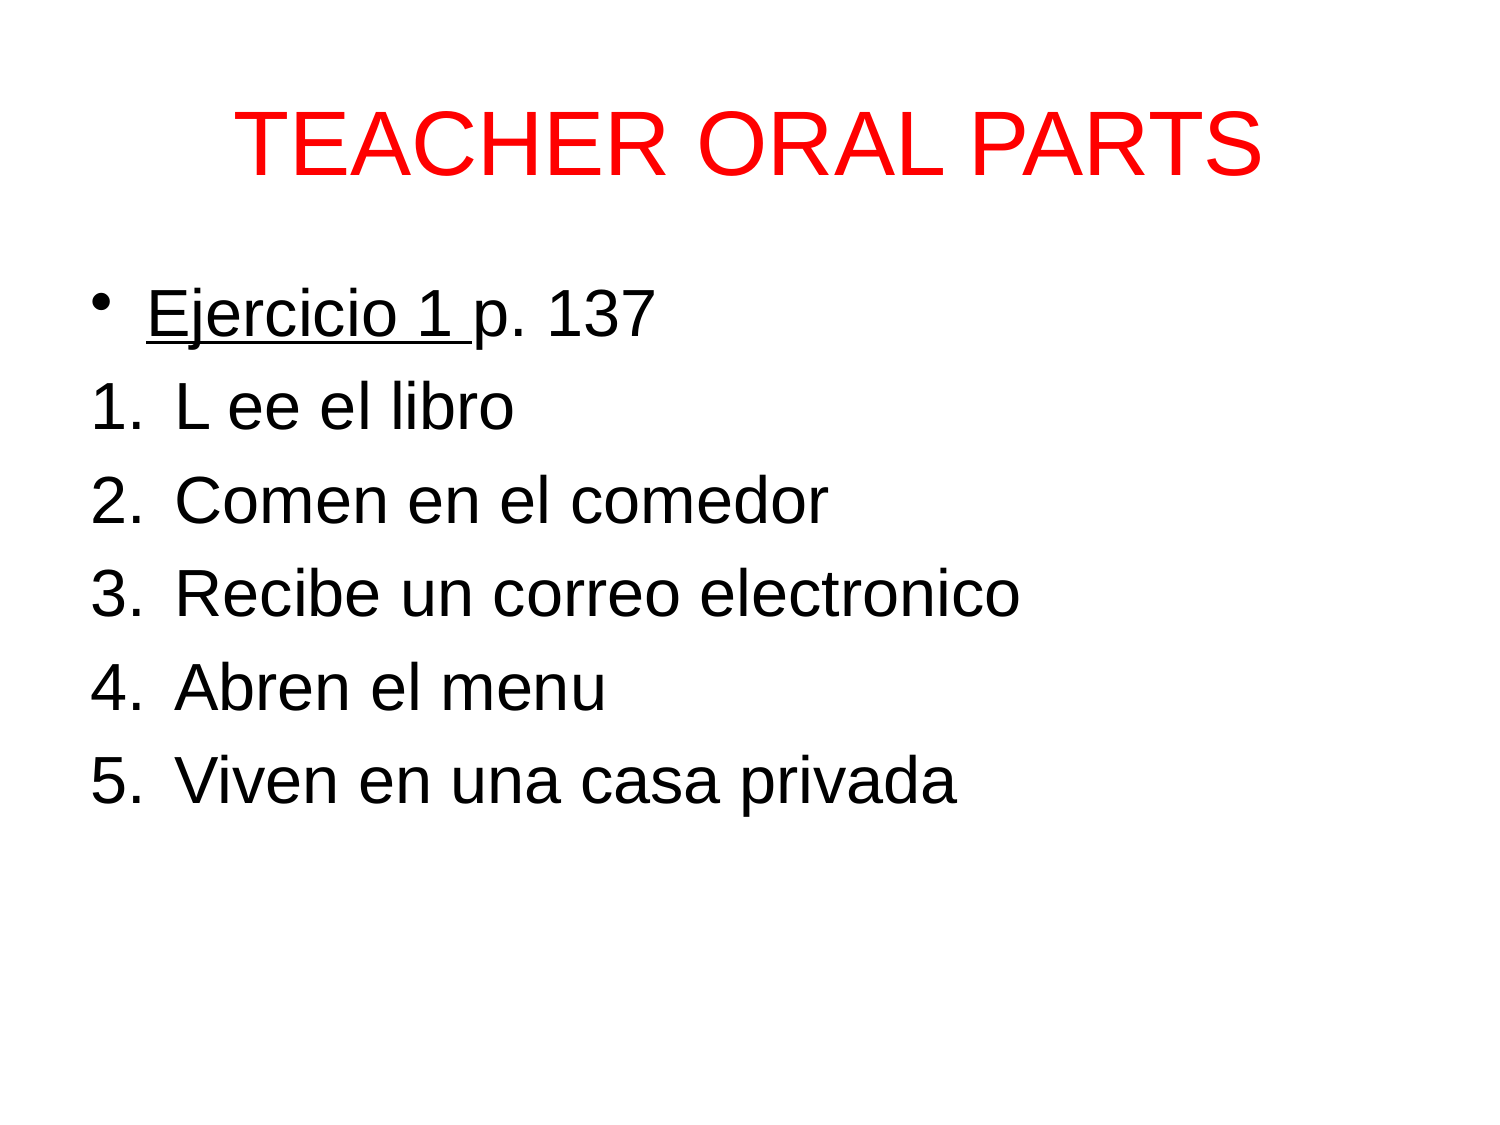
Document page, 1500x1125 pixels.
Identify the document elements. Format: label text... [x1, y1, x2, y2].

list Ejercicio 1 p. 137 L ee el libro Comen en el comedor Recibe un correo electronico Abren el menu Viven en una casa privada [75, 262, 1425, 1005]
title TEACHER ORAL PARTS [75, 45, 1425, 233]
